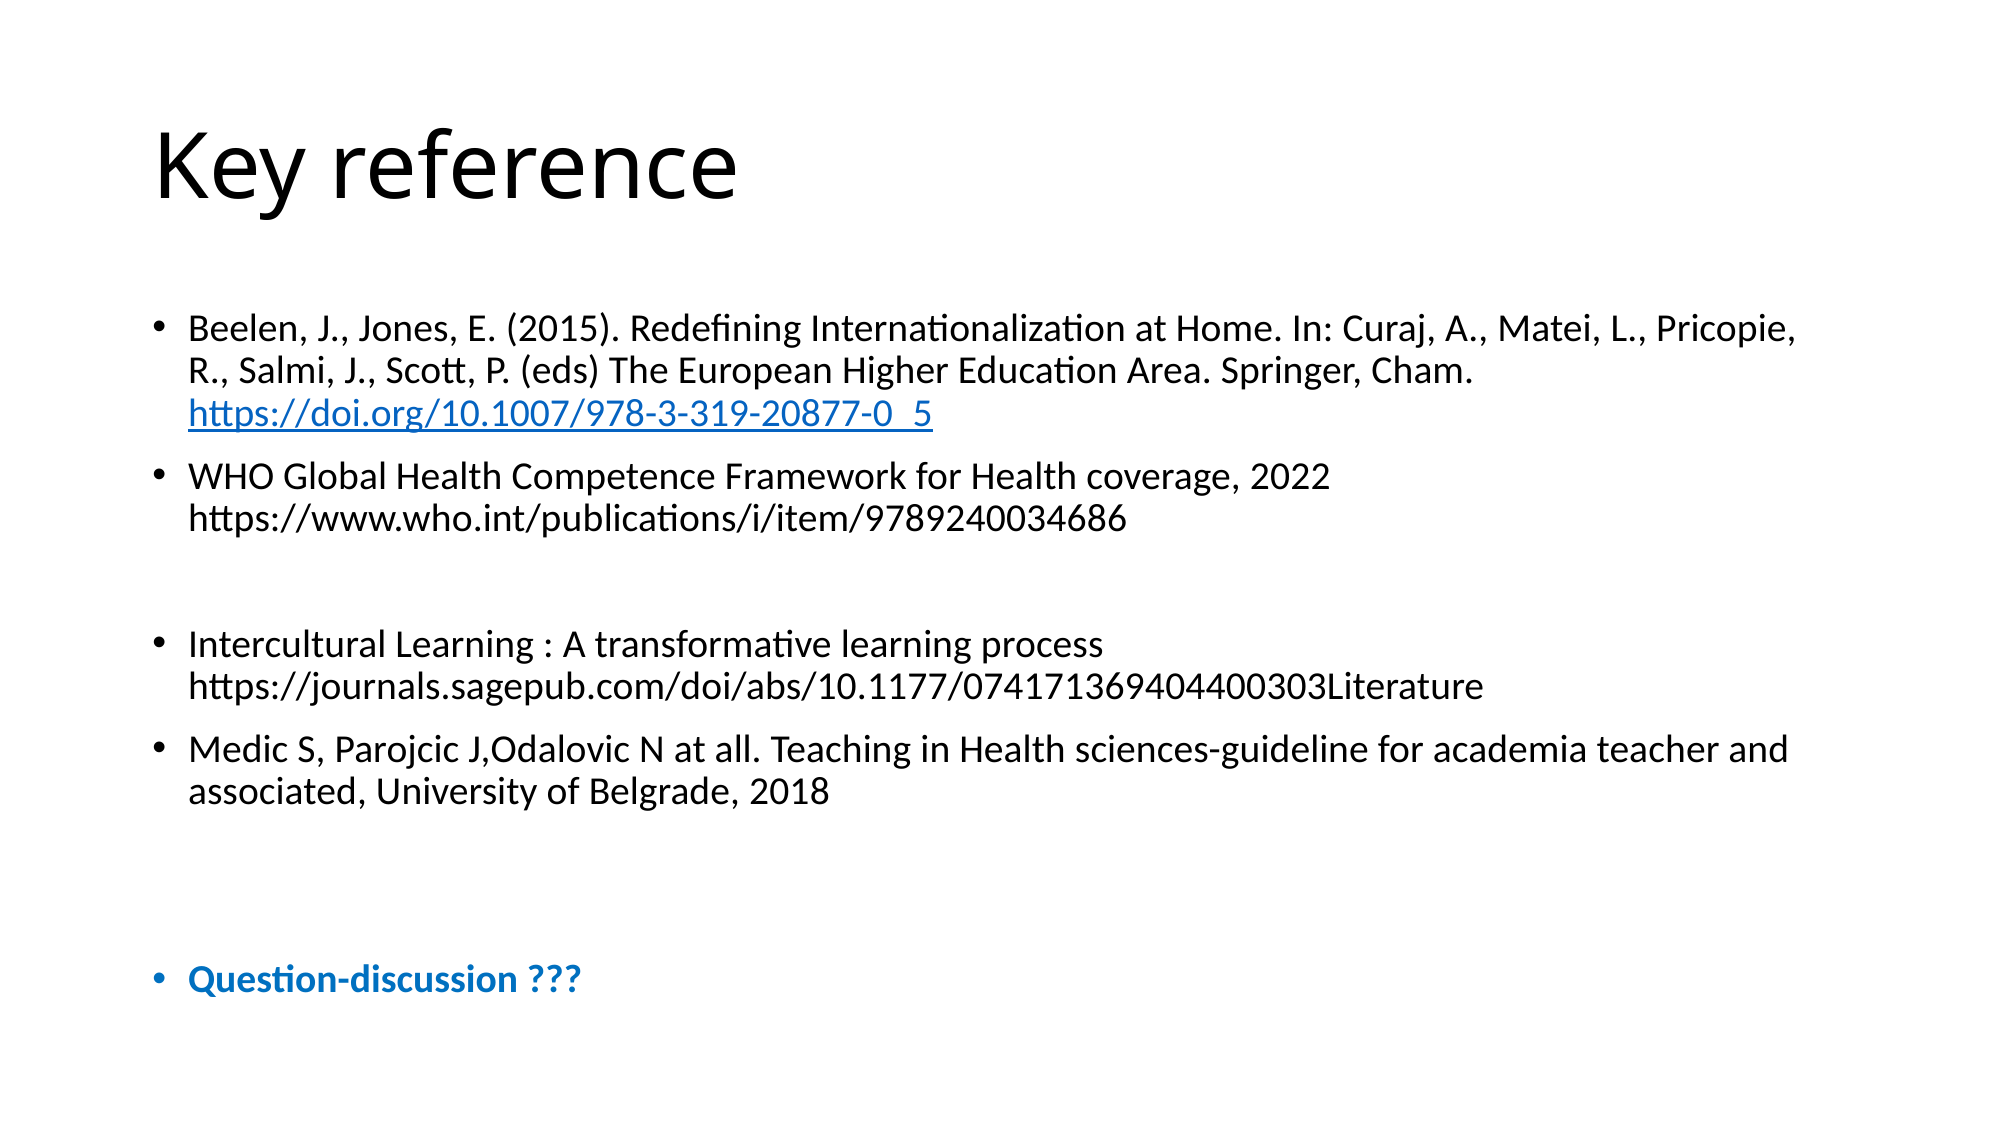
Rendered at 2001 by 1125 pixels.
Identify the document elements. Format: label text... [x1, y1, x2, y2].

title Key reference [137, 59, 1863, 278]
list Beelen, J., Jones, E. (2015). Redefining Internationalization at Home. In: Curaj, A., Matei, L., Pricopie, R., Salmi, J., Scott, P. (eds) The European Higher Education Area. Springer, Cham. https://doi.org/10.1007/978-3-319-20877-0_5 WHO Global Health Competence Framework for Health coverage, 2022 https://www.who.int/publications/i/item/9789240034686 Intercultural Learning : A transformative learning process https://journals.sagepub.com/doi/abs/10.1177/074171369404400303Literature Medic S, Parojcic J,Odalovic N at all. Teaching in Health sciences-guideline for academia teacher and associated, University of Belgrade, 2018 Question-discussion ??? [137, 299, 1863, 1014]
